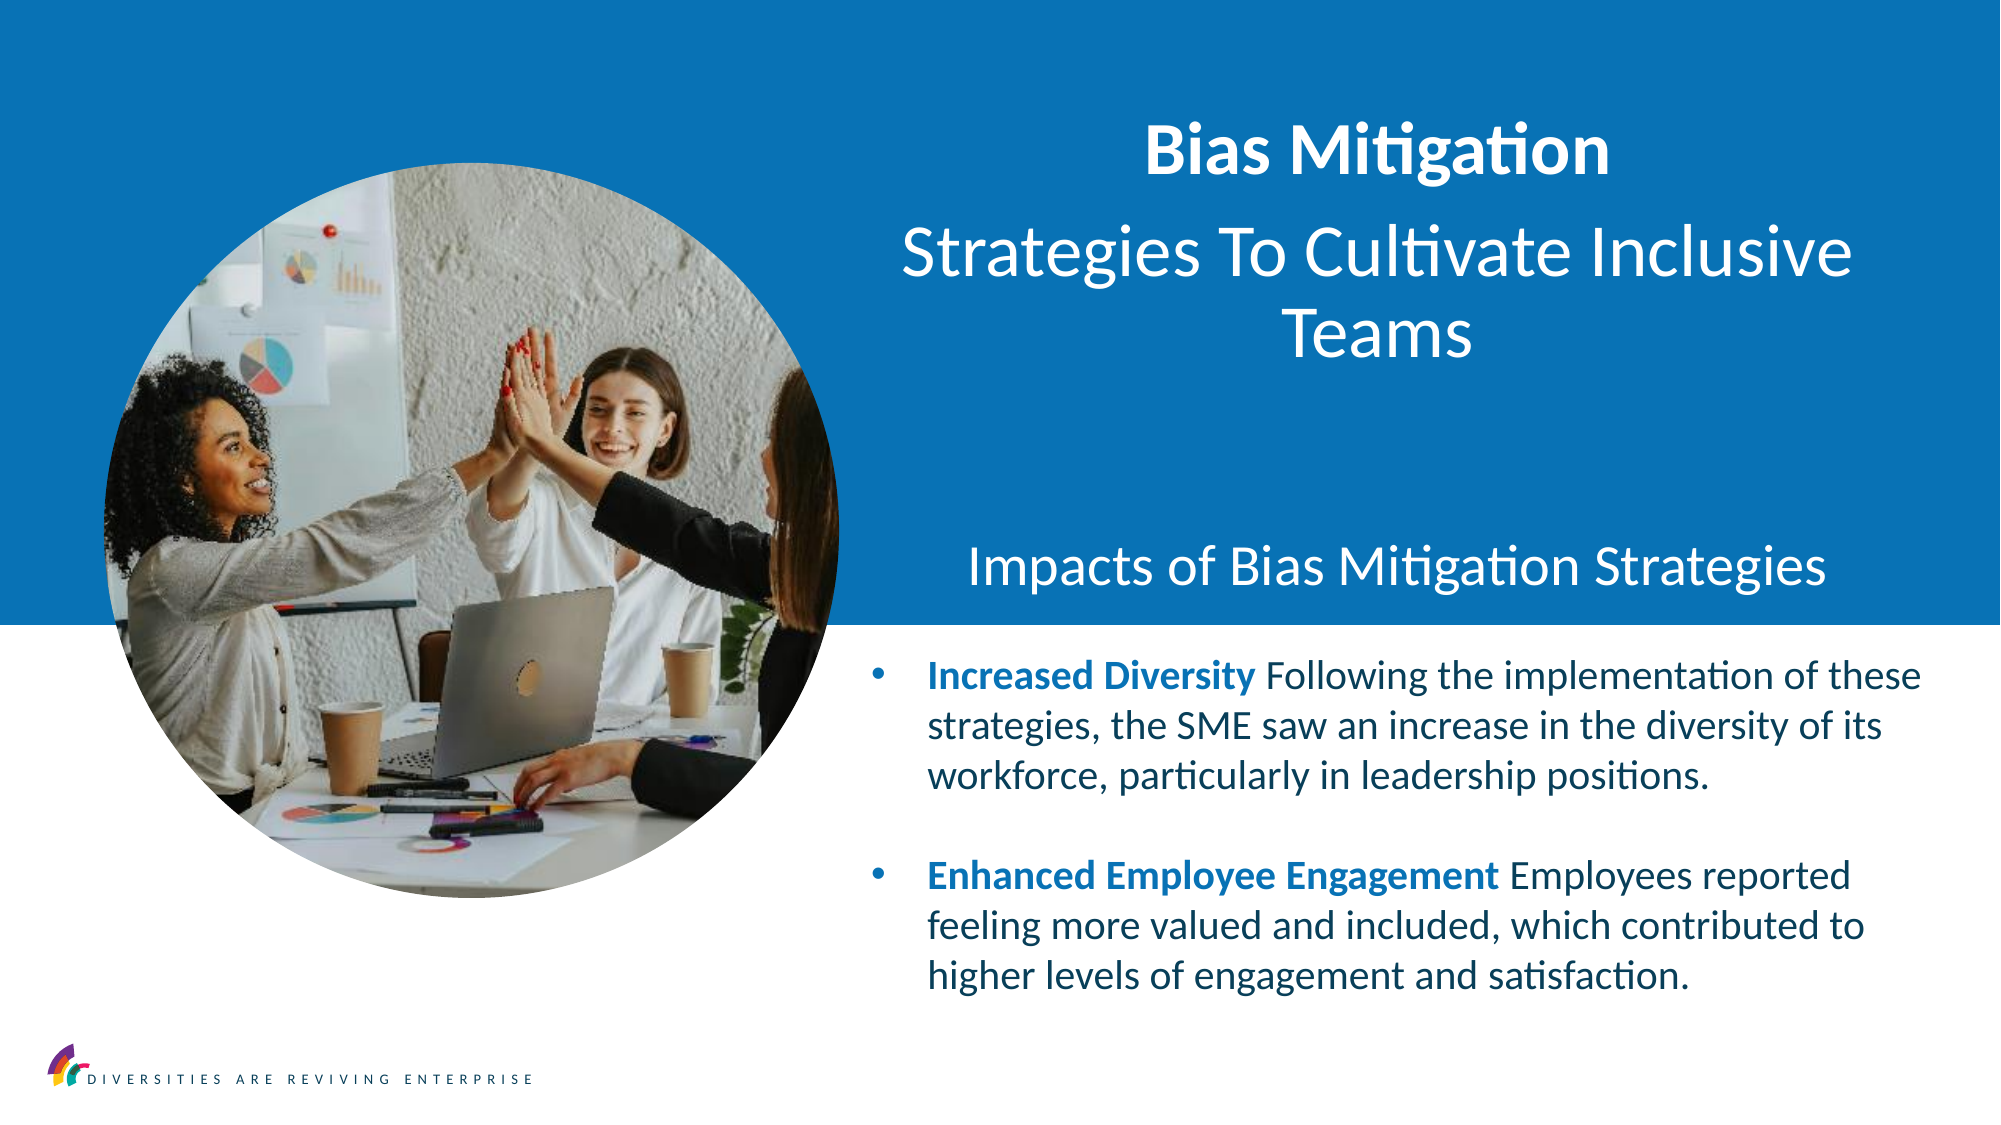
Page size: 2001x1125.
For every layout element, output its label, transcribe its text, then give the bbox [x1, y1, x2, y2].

picture [103, 162, 840, 898]
text_box Increased Diversity Following the implementation of these strategies, the SME saw an increase in the diversity of its workforce, particularly in leadership positions. Enhanced Employee Engagement Employees reported feeling more valued and included, which contributed to higher levels of engagement and satisfaction. [856, 640, 1985, 1051]
text_box Impacts of Bias Mitigation Strategies [924, 519, 1871, 605]
list Bias Mitigation Strategies To Cultivate Inclusive Teams [885, 78, 1871, 507]
